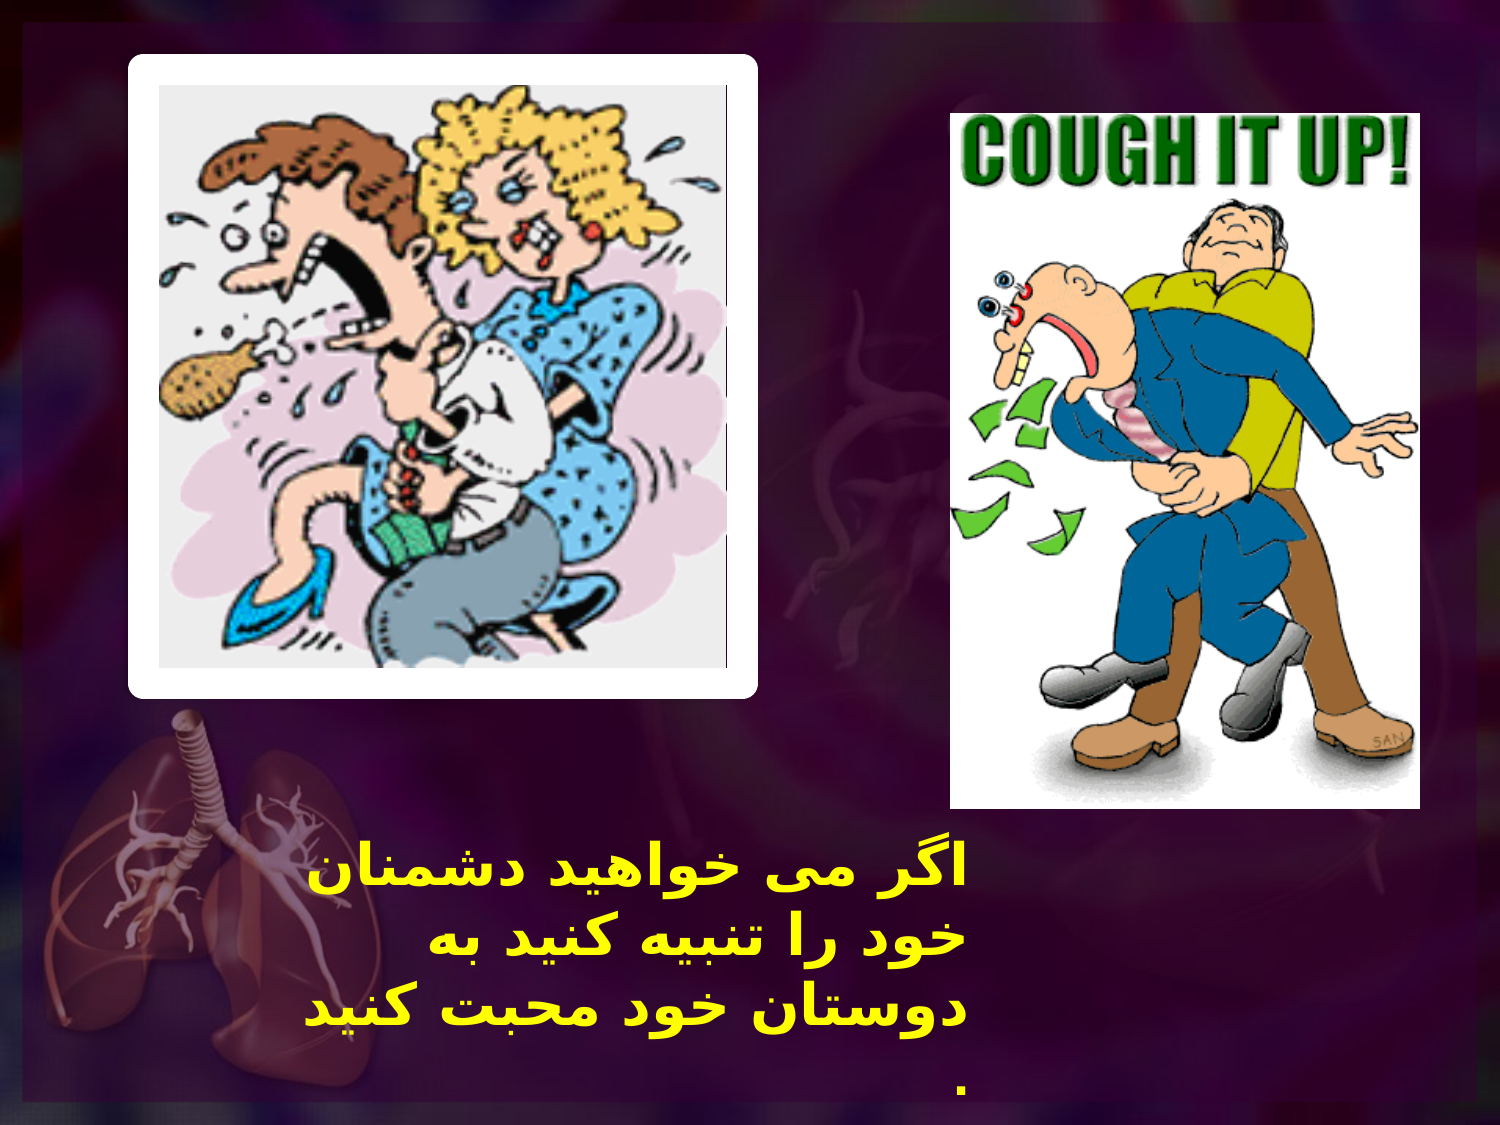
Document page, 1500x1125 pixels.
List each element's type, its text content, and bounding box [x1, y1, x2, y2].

title اگر می خواهید دشمنان خود را تنبیه کنید به دوستان خود محبت کنید . [287, 819, 985, 1044]
picture [0, 0, 1500, 1125]
